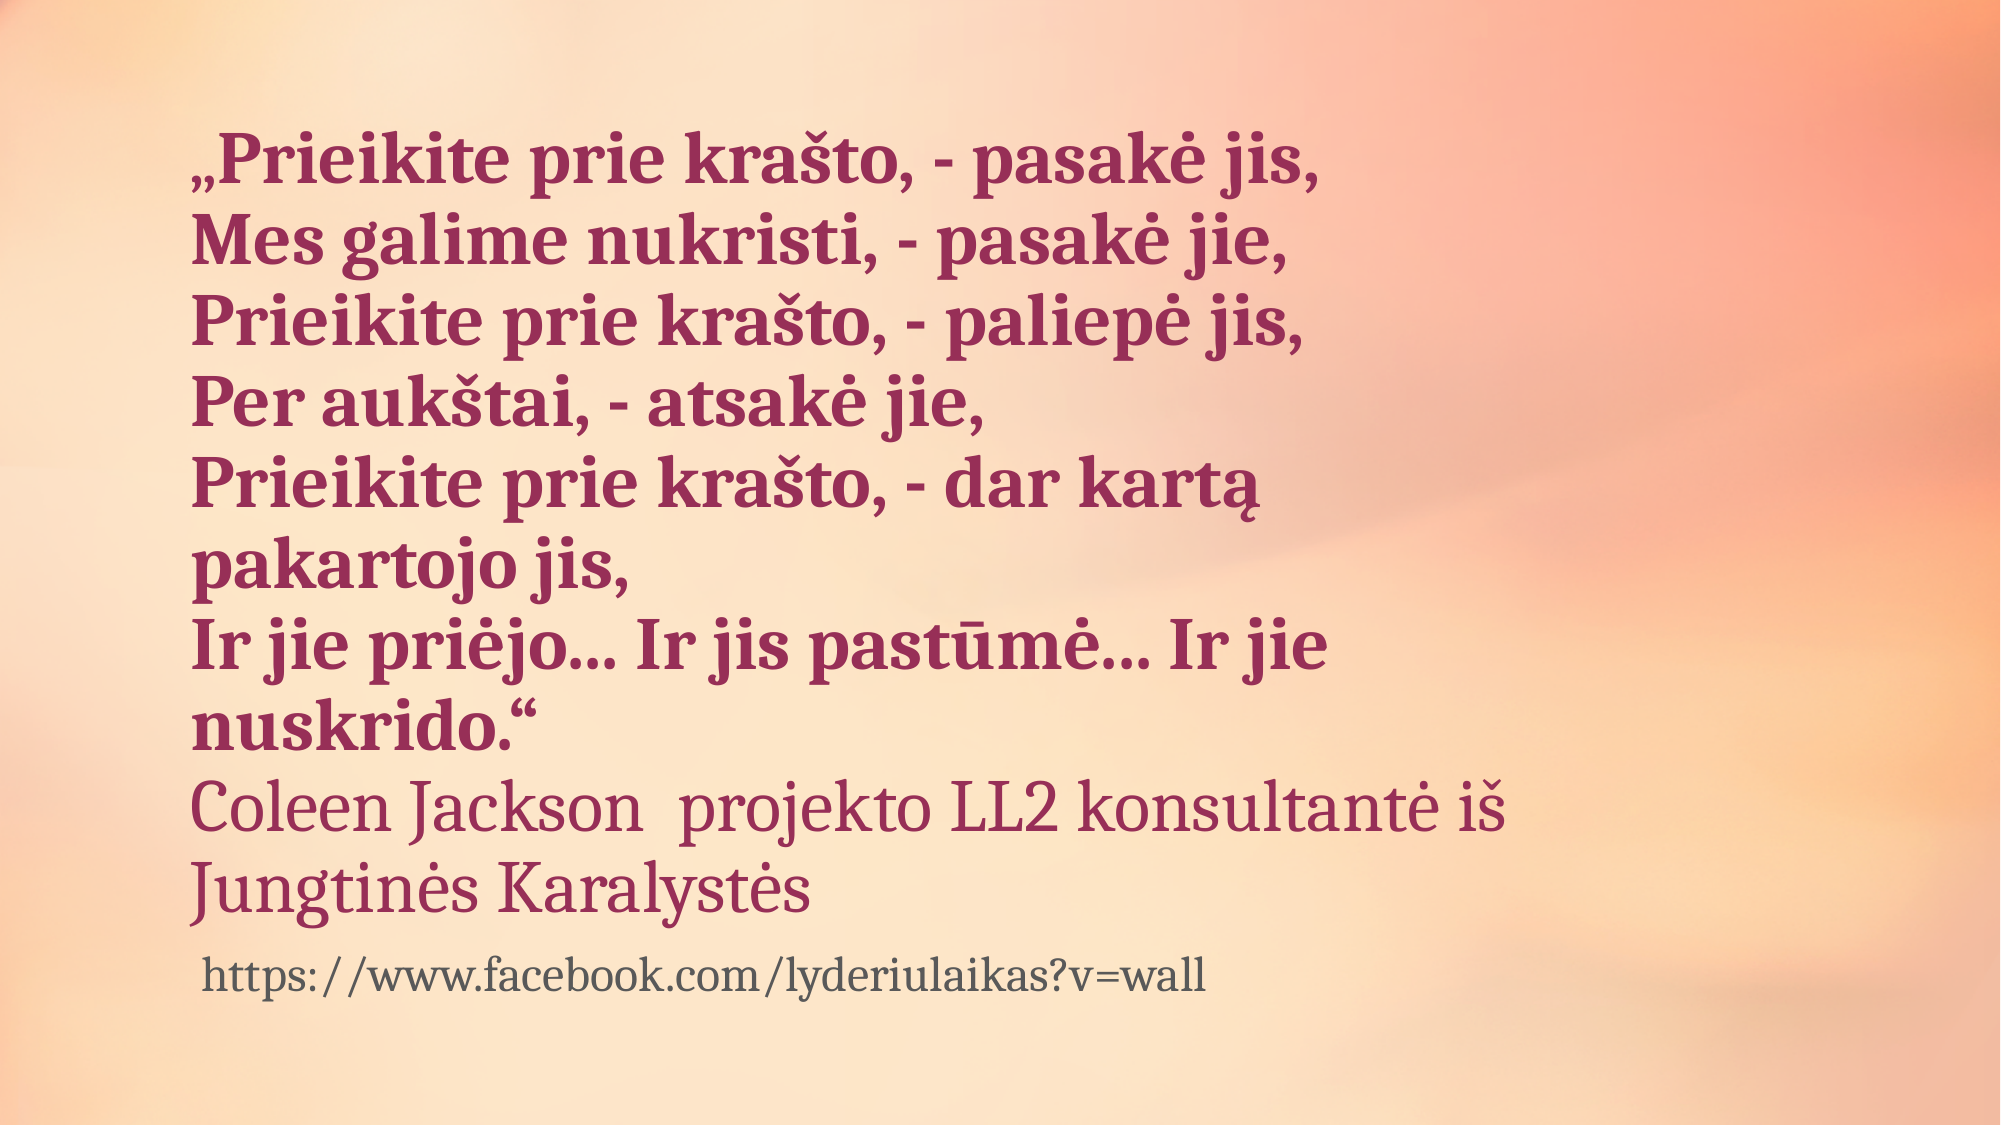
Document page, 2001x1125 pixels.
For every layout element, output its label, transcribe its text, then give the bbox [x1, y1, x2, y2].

list https://www.facebook.com/lyderiulaikas?v=wall [174, 940, 1601, 1013]
title „Prieikite prie krašto, - pasakė jis, Mes galime nukristi, - pasakė jie, Prieikite prie krašto, - paliepė jis, Per aukštai, - atsakė jie, Prieikite prie krašto, - dar kartą pakartojo jis, Ir jie priėjo... Ir jis pastūmė... Ir jie nuskrido.“ Coleen Jackson projekto LL2 konsultantė iš Jungtinės Karalystės [175, 104, 1601, 937]
picture [0, 0, 2001, 1125]
